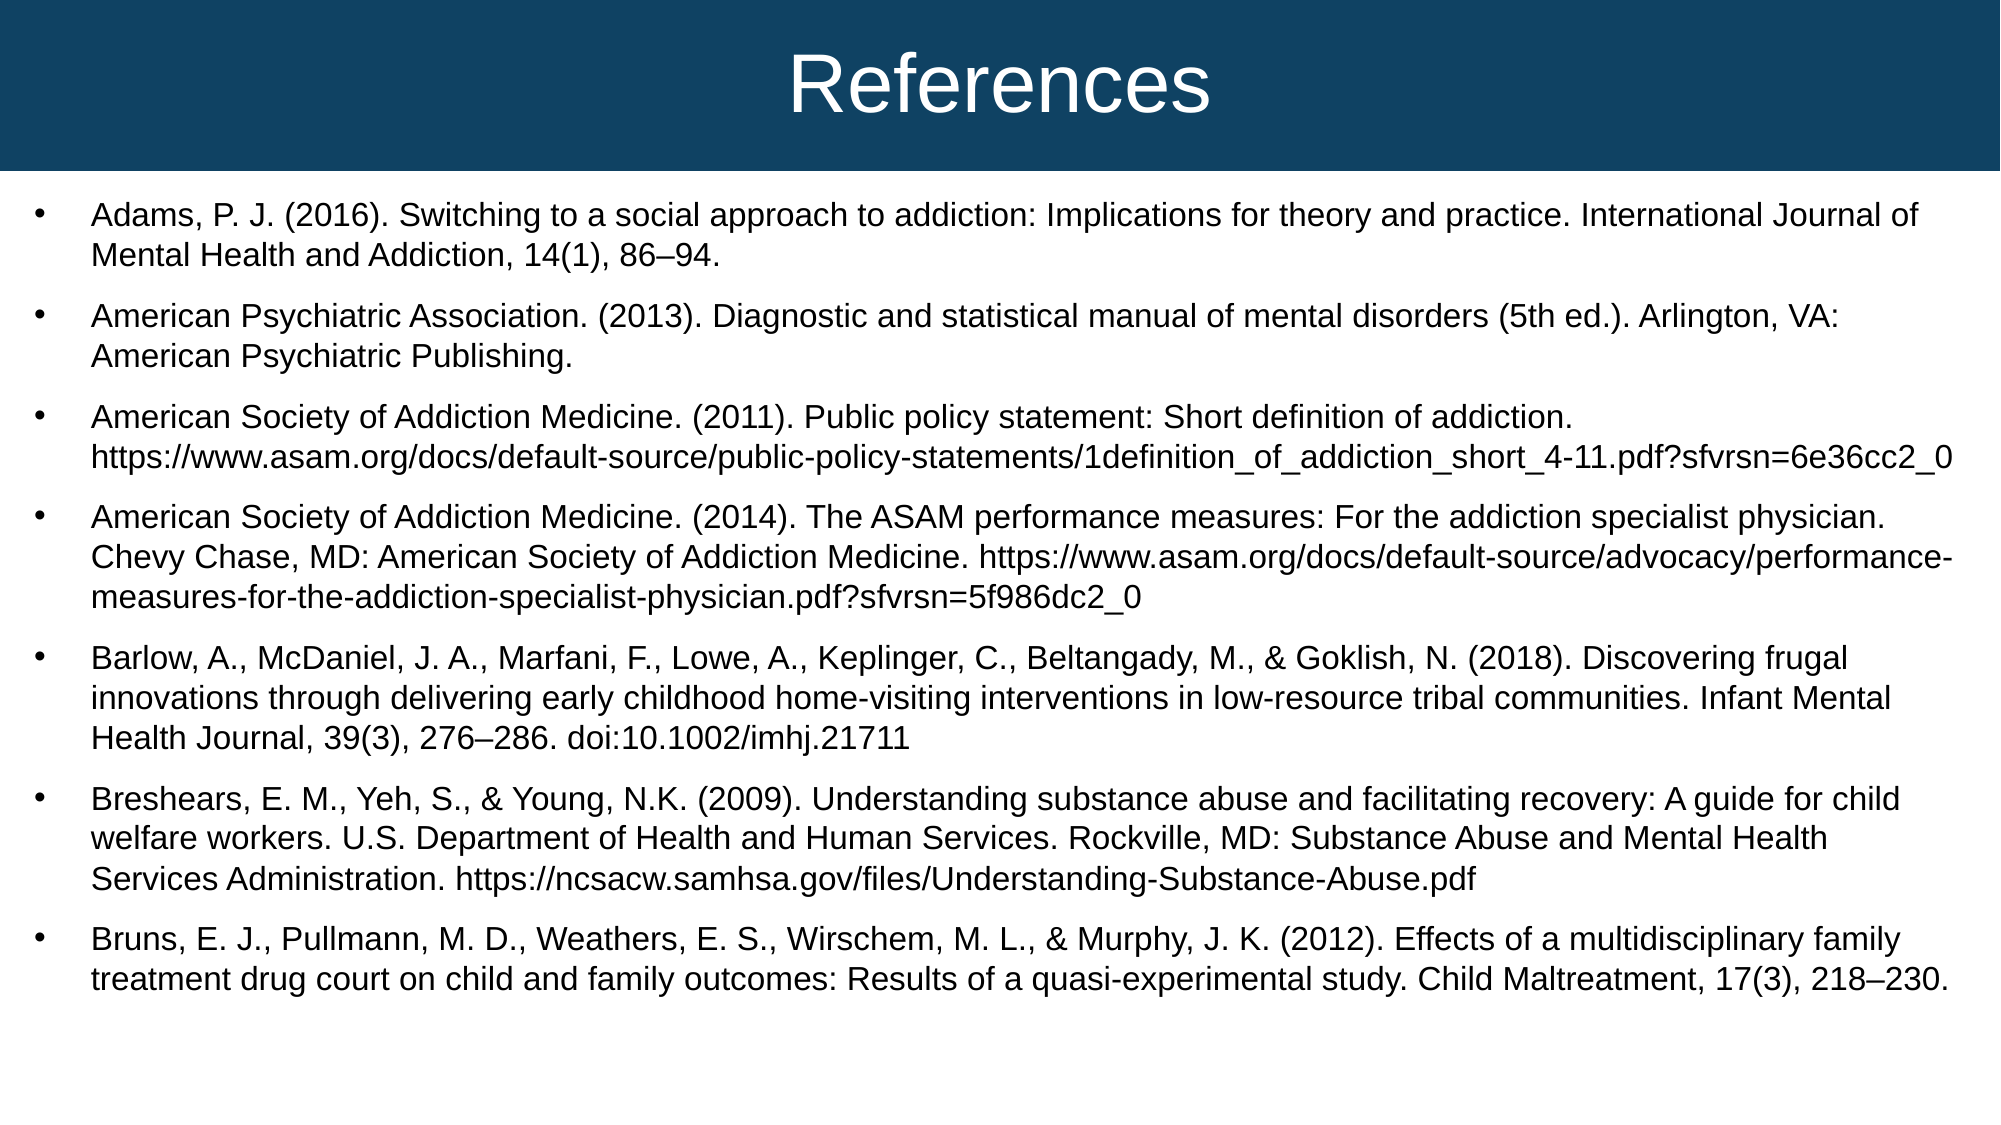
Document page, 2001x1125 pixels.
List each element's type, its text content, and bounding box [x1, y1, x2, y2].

title References [0, 0, 2000, 171]
list Adams, P. J. (2016). Switching to a social approach to addiction: Implications for theory and practice. International Journal of Mental Health and Addiction, 14(1), 86–94. American Psychiatric Association. (2013). Diagnostic and statistical manual of mental disorders (5th ed.). Arlington, VA: American Psychiatric Publishing. American Society of Addiction Medicine. (2011). Public policy statement: Short definition of addiction. https://www.asam.org/docs/default-source/public-policy-statements/1definition_of_addiction_short_4-11.pdf?sfvrsn=6e36cc2_0 American Society of Addiction Medicine. (2014). The ASAM performance measures: For the addiction specialist physician. Chevy Chase, MD: American Society of Addiction Medicine. https://www.asam.org/docs/default-source/advocacy/performance-measures-for-the-addiction-specialist-physician.pdf?sfvrsn=5f986dc2_0 Barlow, A., McDaniel, J. A., Marfani, F., Lowe, A., Keplinger, C., Beltangady, M., & Goklish, N. (2018). Discovering frugal innovations through delivering early childhood home‐visiting interventions in low‐resource tribal communities. Infant Mental Health Journal, 39(3), 276–286. doi:10.1002/imhj.21711 Breshears, E. M., Yeh, S., & Young, N.K. (2009). Understanding substance abuse and facilitating recovery: A guide for child welfare workers. U.S. Department of Health and Human Services. Rockville, MD: Substance Abuse and Mental Health Services Administration. https://ncsacw.samhsa.gov/files/Understanding-Substance-Abuse.pdf Bruns, E. J., Pullmann, M. D., Weathers, E. S., Wirschem, M. L., & Murphy, J. K. (2012). Effects of a multidisciplinary family treatment drug court on child and family outcomes: Results of a quasi-experimental study. Child Maltreatment, 17(3), 218–230. [19, 186, 1981, 1099]
